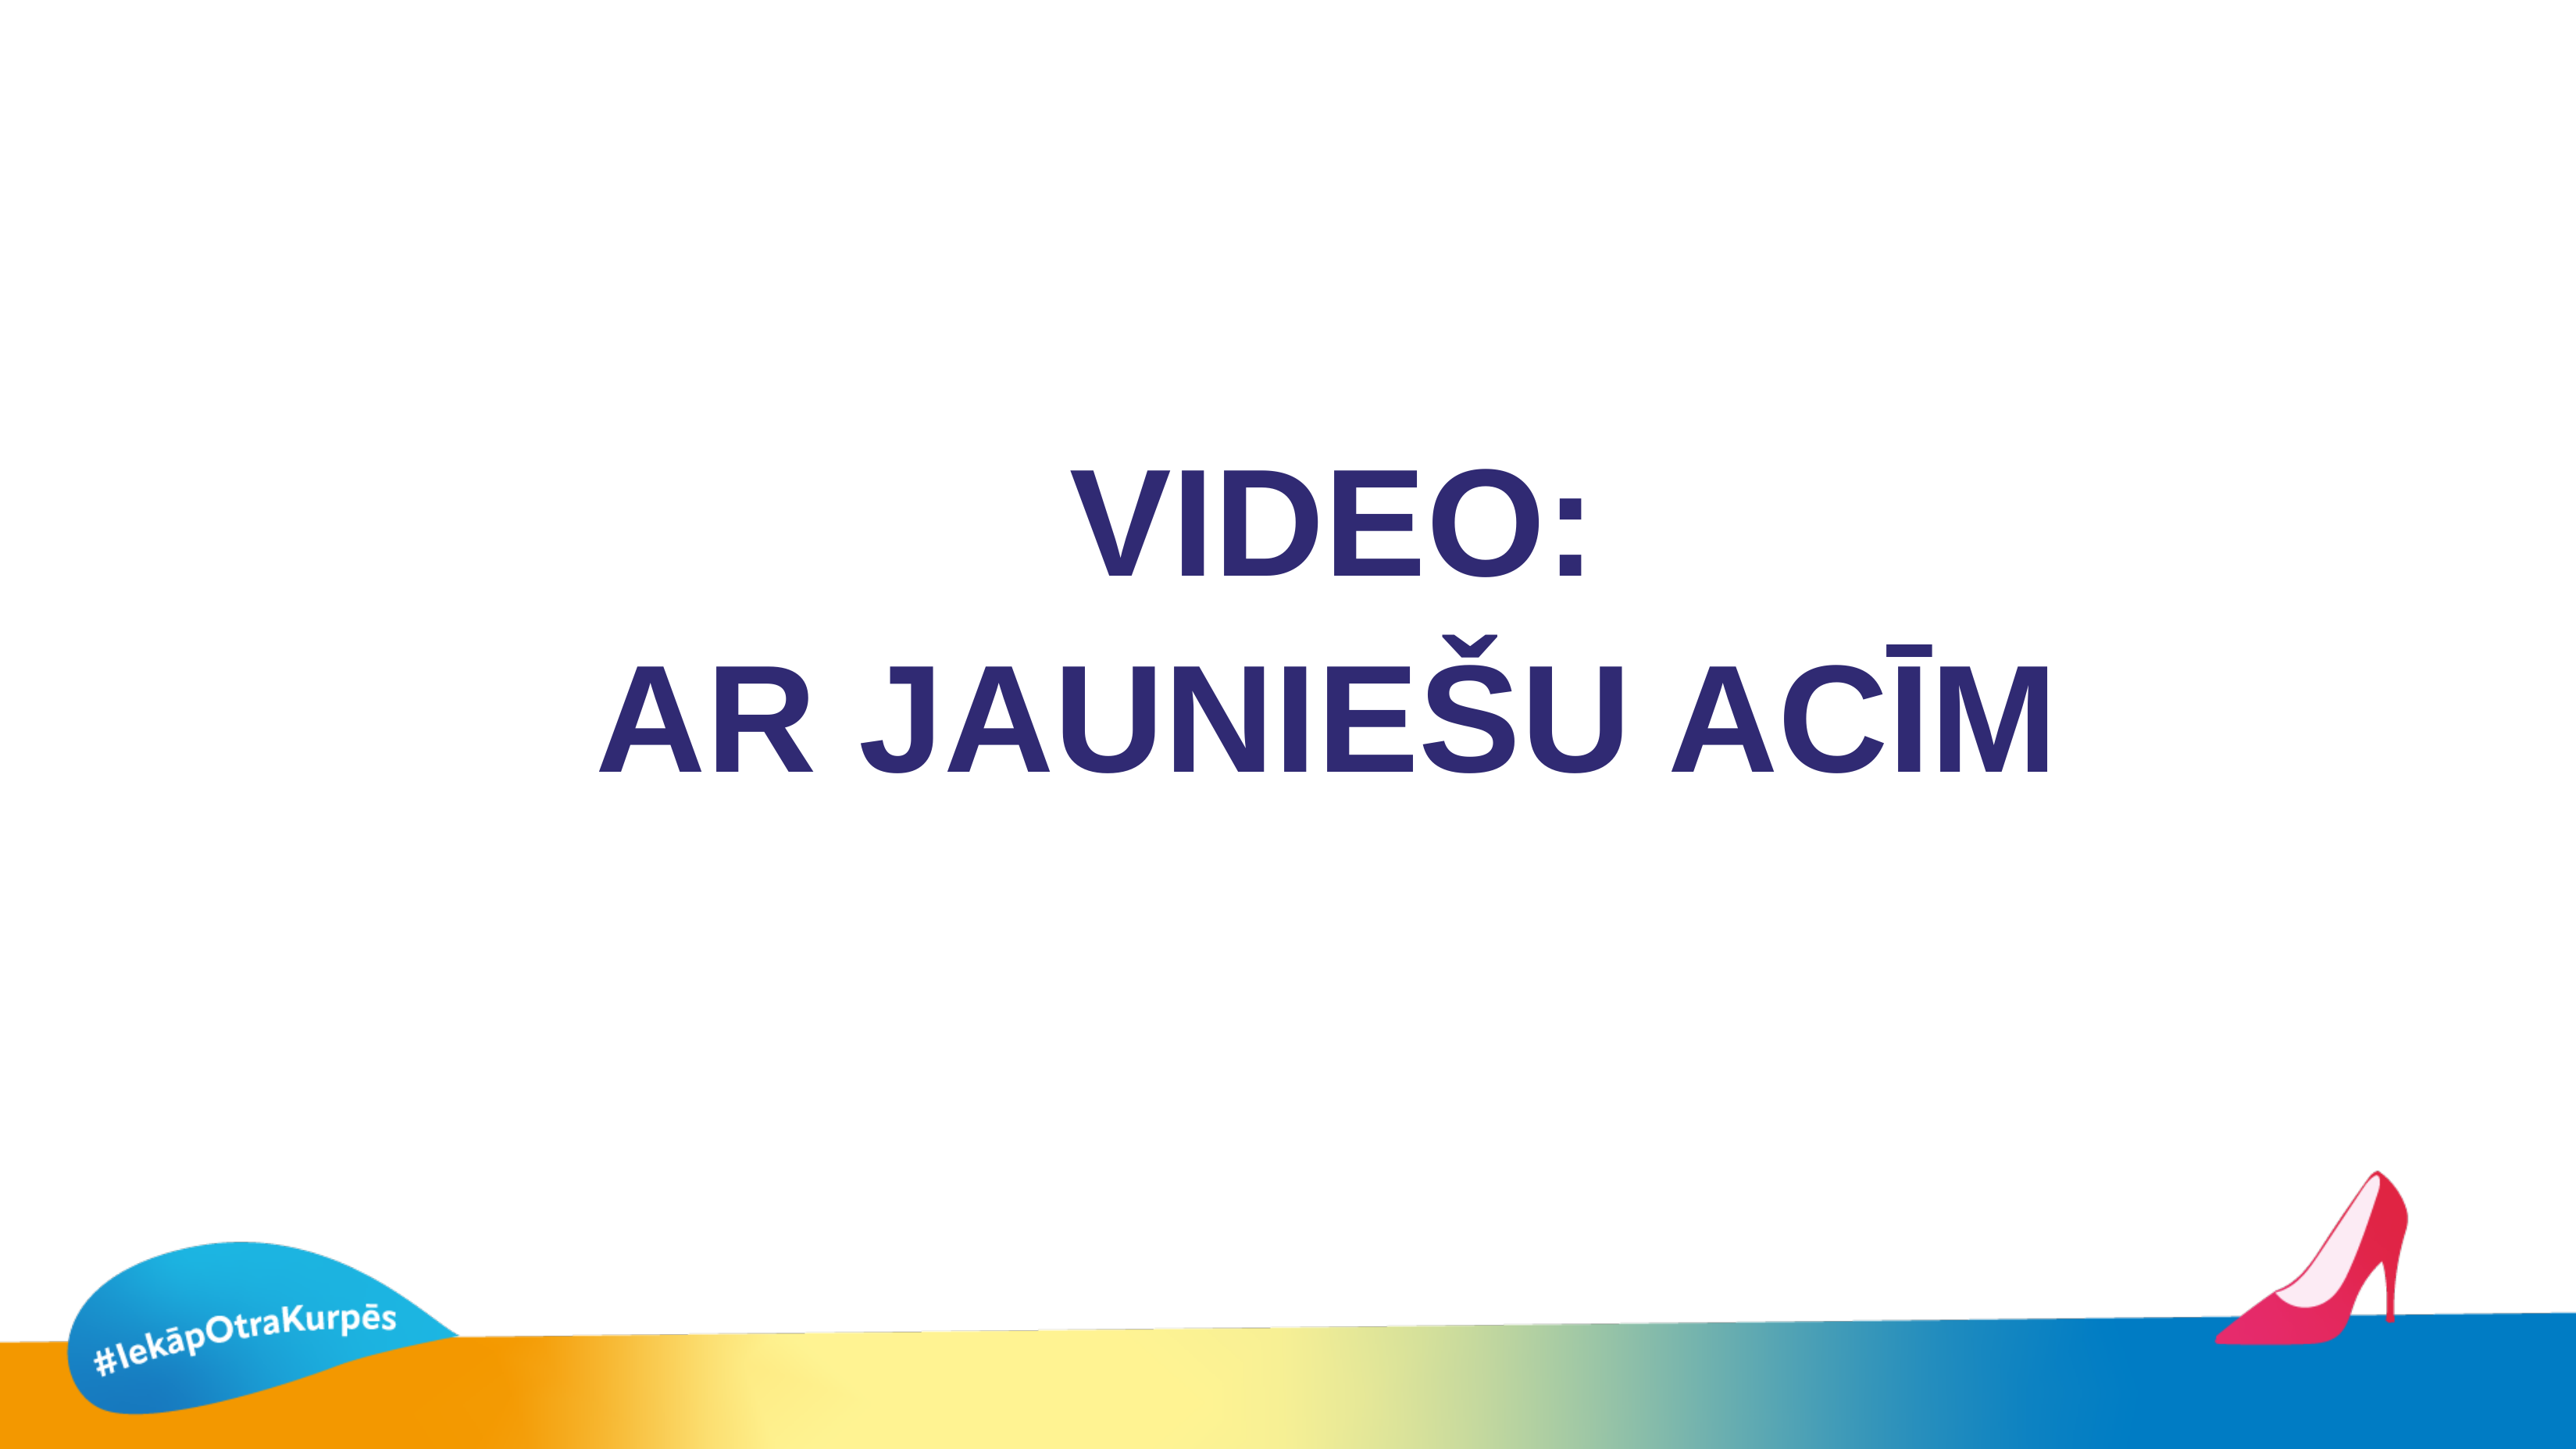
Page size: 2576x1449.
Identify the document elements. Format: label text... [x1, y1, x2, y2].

picture [0, 1144, 2576, 1449]
title VIDEO: AR JAUNIEŠU ACĪM [0, 410, 2576, 921]
